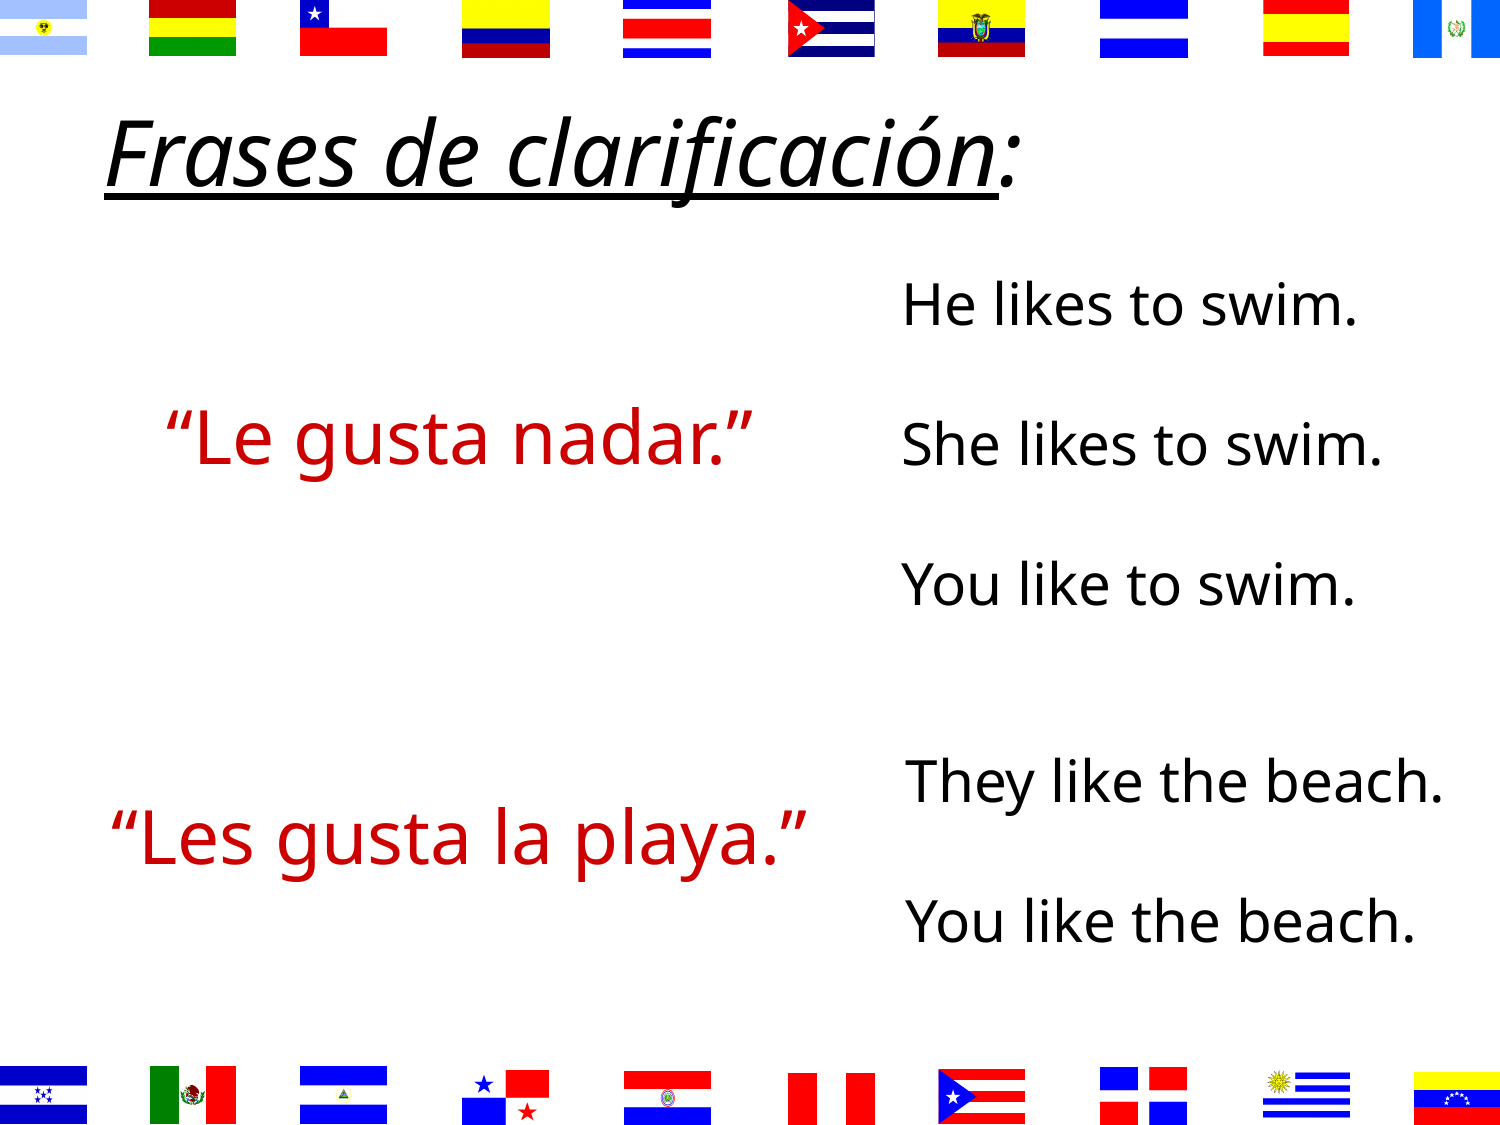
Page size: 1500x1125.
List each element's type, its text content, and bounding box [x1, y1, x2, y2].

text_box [0, 0, 1500, 58]
text_box Frases de clarificación: [88, 87, 1038, 213]
text_box “Le gusta nadar.” [151, 382, 769, 487]
text_box He likes to swim. She likes to swim. You like to swim. [886, 259, 1400, 625]
text_box They like the beach. You like the beach. [890, 737, 1461, 962]
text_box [0, 1065, 1500, 1125]
text_box “Les gusta la playa.” [96, 782, 823, 887]
